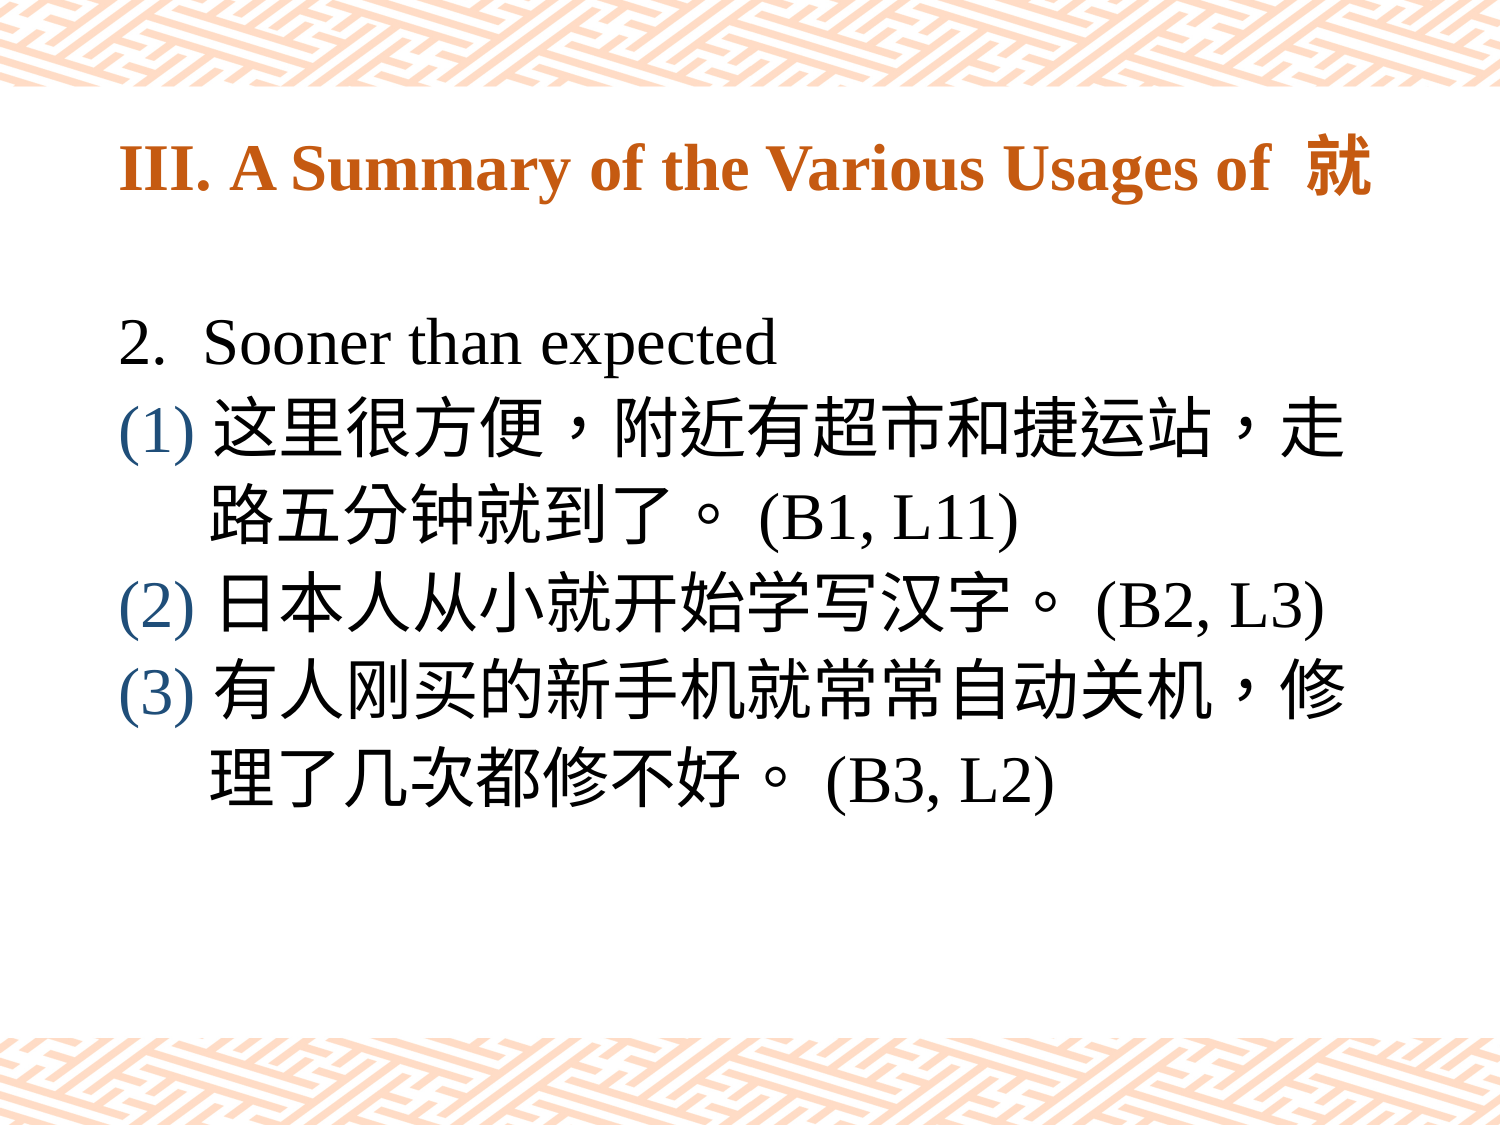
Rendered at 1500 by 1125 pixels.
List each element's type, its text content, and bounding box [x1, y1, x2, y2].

picture [0, 0, 1500, 1125]
list Sooner than expected (1)这里很方便，附近有超市和捷运站，走 路五分钟就到了。(B1, L11) (2)日本人从小就开始学写汉字。(B2, L3) (3)有人刚买的新手机就常常自动关机，修 理了几次都修不好。(B3, L2) [103, 299, 1397, 1014]
title III. A Summary of the Various Usages of 就 [103, 59, 1397, 278]
